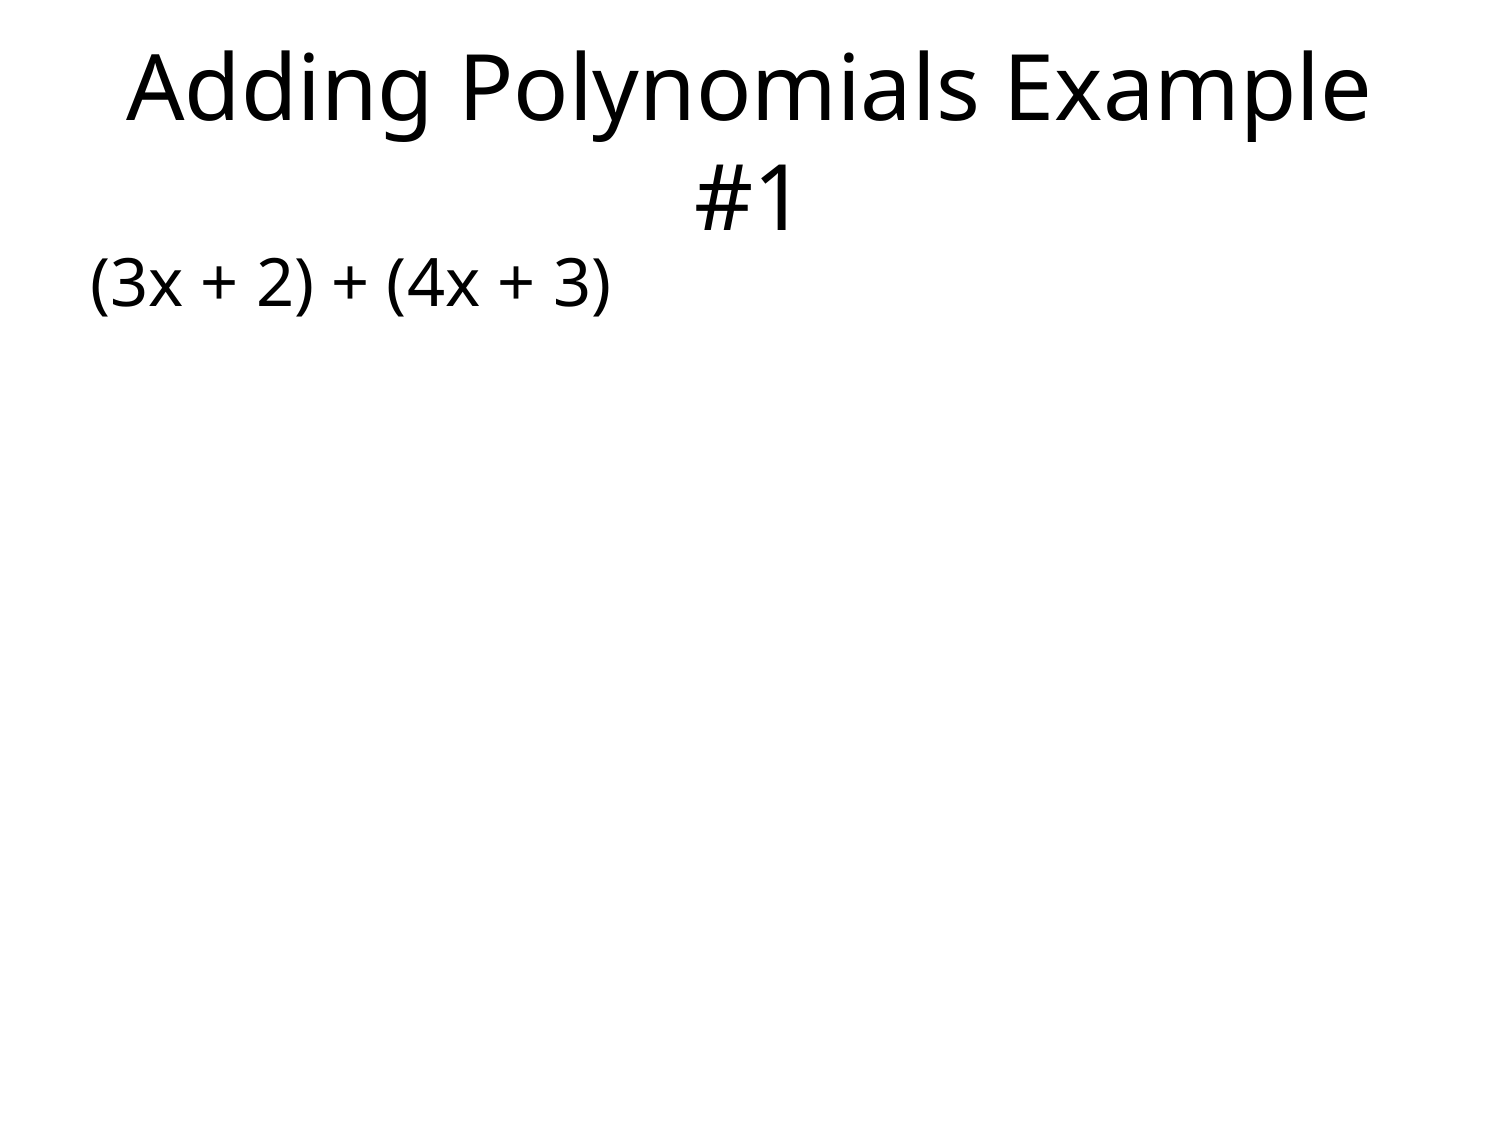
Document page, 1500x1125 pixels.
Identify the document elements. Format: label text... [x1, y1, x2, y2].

list (3x + 2) + (4x + 3) [75, 232, 721, 413]
title Adding Polynomials Example #1 [75, 45, 1425, 233]
